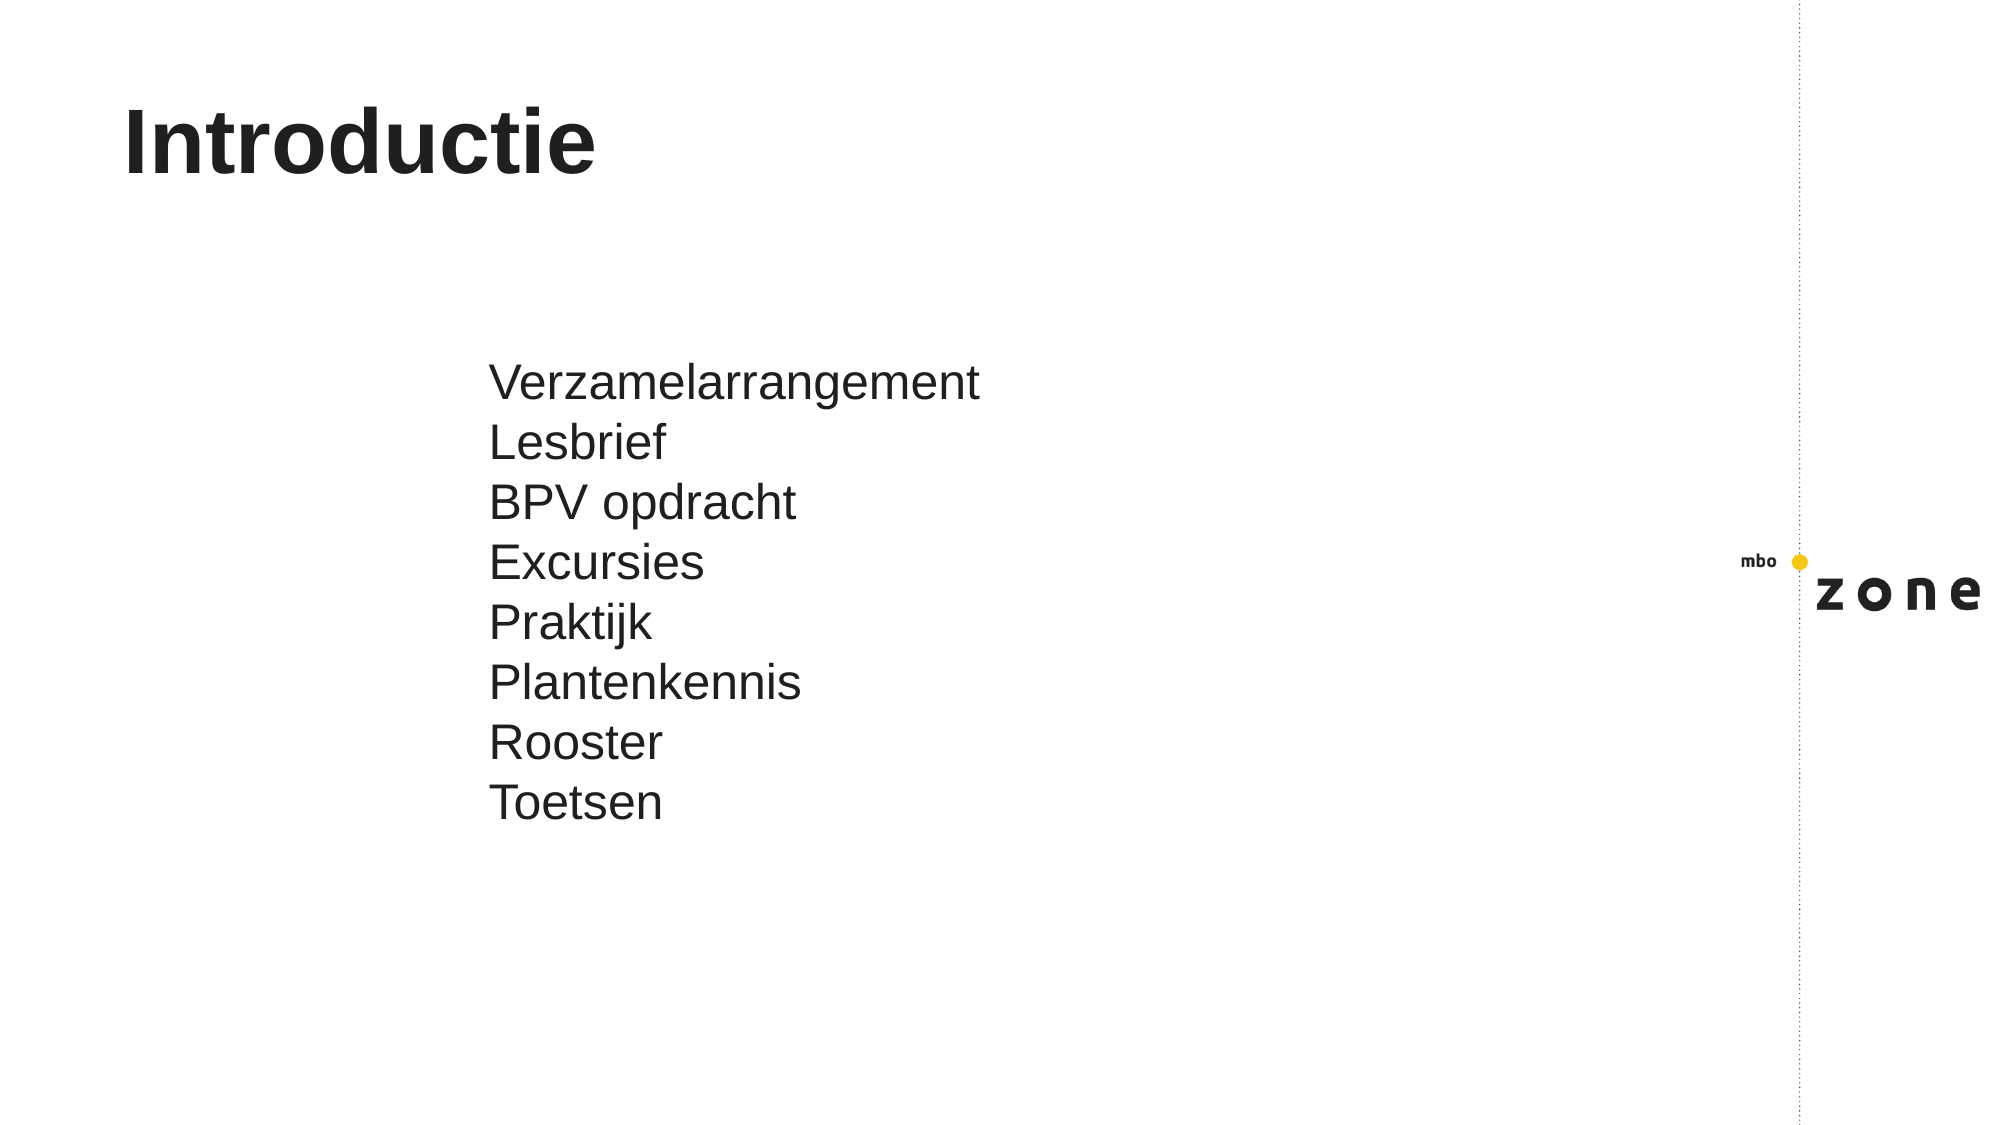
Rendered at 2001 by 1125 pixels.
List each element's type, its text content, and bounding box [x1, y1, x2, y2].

picture [1596, 0, 2001, 1125]
list Verzamelarrangement Lesbrief BPV opdracht Excursies Praktijk Plantenkennis Rooster Toetsen [470, 350, 1821, 1093]
title Introductie [124, 94, 1607, 272]
